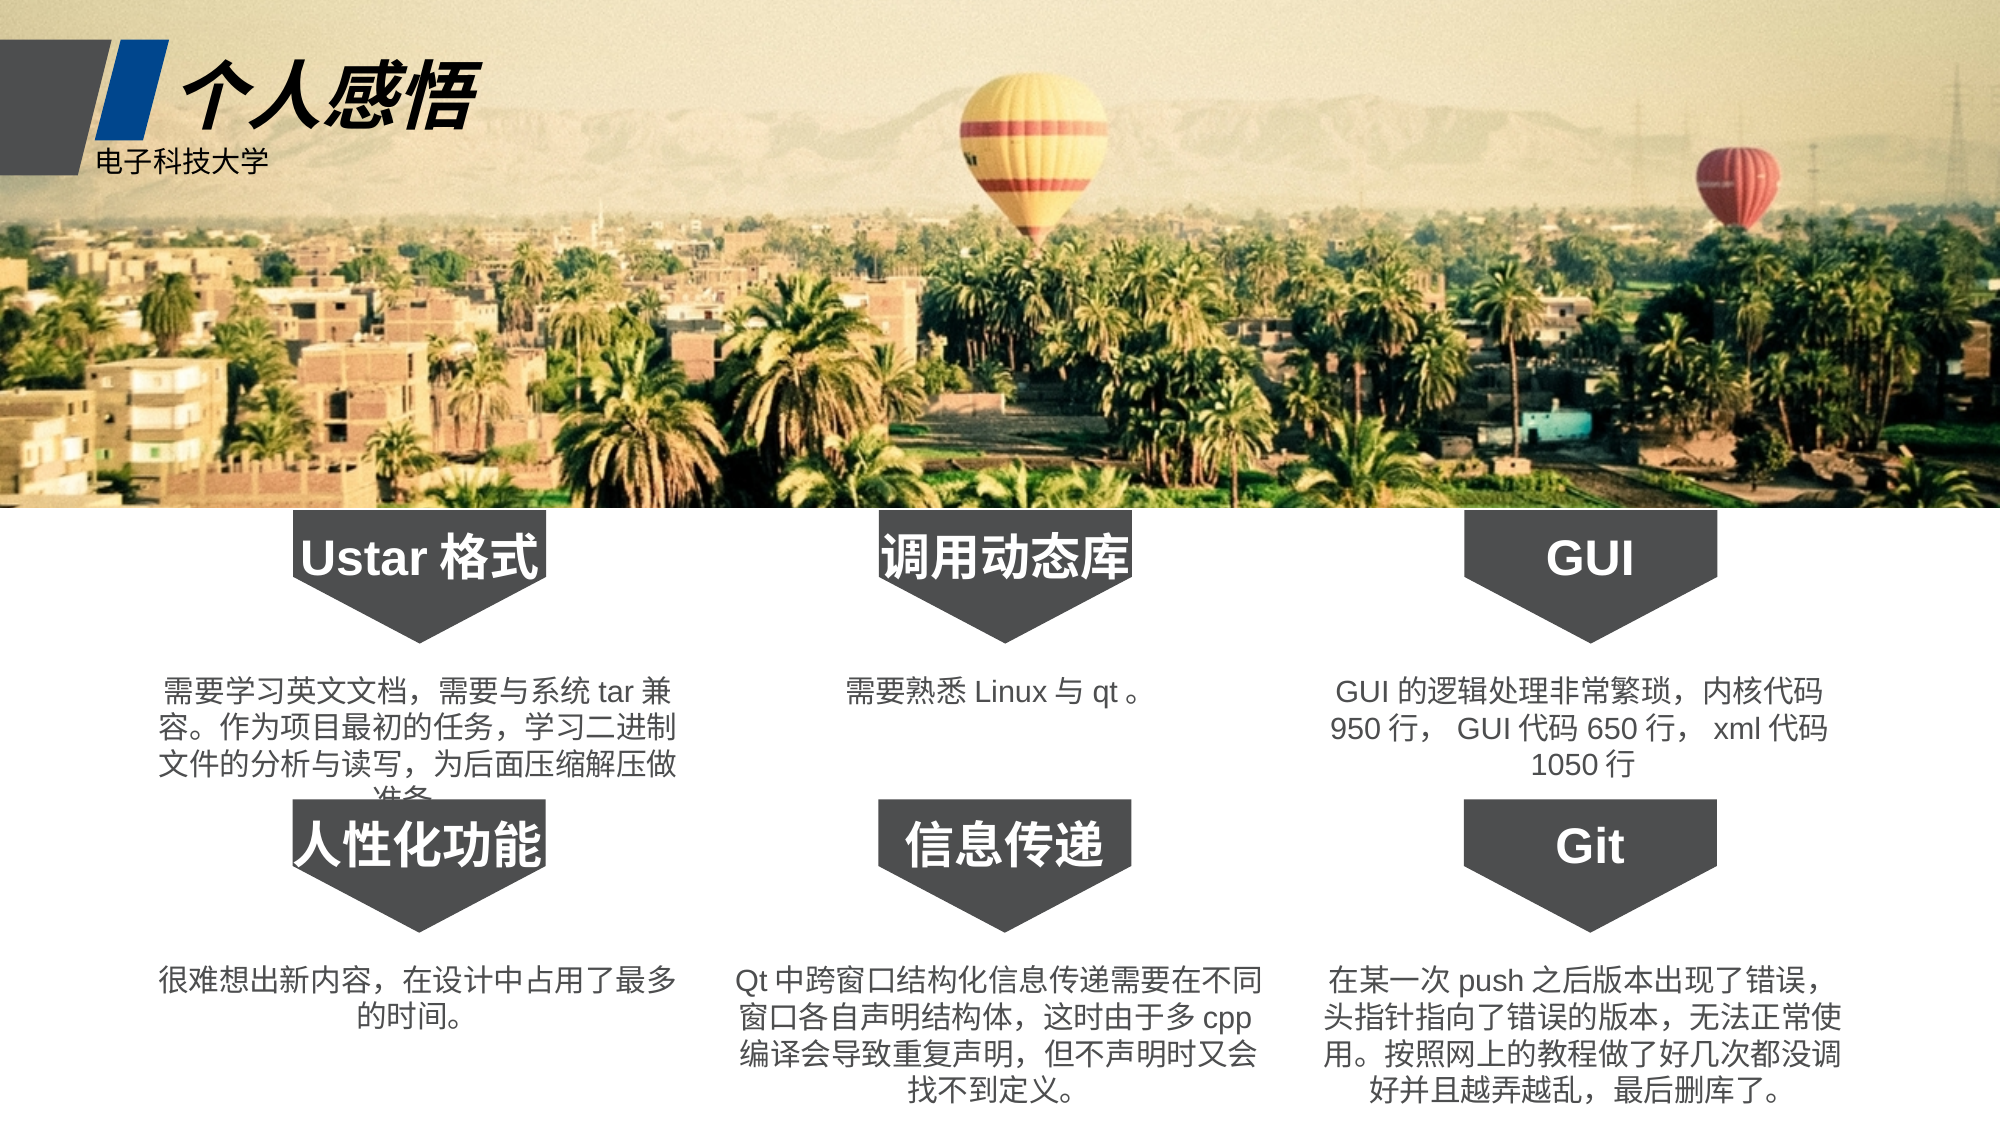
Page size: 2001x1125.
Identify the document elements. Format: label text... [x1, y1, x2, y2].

text_box [321, 593, 518, 645]
text_box [292, 509, 548, 517]
picture [0, 0, 2000, 508]
text_box [320, 882, 518, 934]
text_box [877, 509, 1133, 517]
text_box 信息传递 [889, 805, 1120, 881]
text_box [904, 881, 1106, 934]
text_box 调用动态库 [865, 517, 1146, 593]
text_box 需要熟悉Linux与qt。 [715, 664, 1285, 717]
text_box Qt中跨窗口结构化信息传递需要在不同窗口各自声明结构体，这时由于多cpp编译会导致重复声明，但不声明时又会找不到定义。 [714, 953, 1284, 1116]
text_box GUI [1531, 517, 1650, 593]
text_box 人性化功能 [277, 806, 558, 882]
text_box [877, 798, 1133, 874]
text_box [291, 798, 547, 806]
text_box [1462, 798, 1718, 934]
text_box [907, 593, 1104, 645]
text_box 很难想出新内容，在设计中占用了最多的时间。 [132, 952, 703, 1042]
text_box Ustar格式 [285, 517, 555, 593]
text_box 需要学习英文文档，需要与系统tar兼容。作为项目最初的任务，学习二进制文件的分析与读写，为后面压缩解压做准备。 [133, 663, 703, 826]
text_box GUI的逻辑处理非常繁琐，内核代码950行，GUI代码650行，xml代码1050行 [1298, 664, 1869, 790]
text_box [1463, 509, 1719, 645]
text_box Git [1540, 805, 1641, 881]
text_box 在某一次push之后版本出现了错误，头指针指向了错误的版本，无法正常使用。按照网上的教程做了好几次都没调好并且越弄越乱，最后删库了。 [1298, 953, 1868, 1116]
